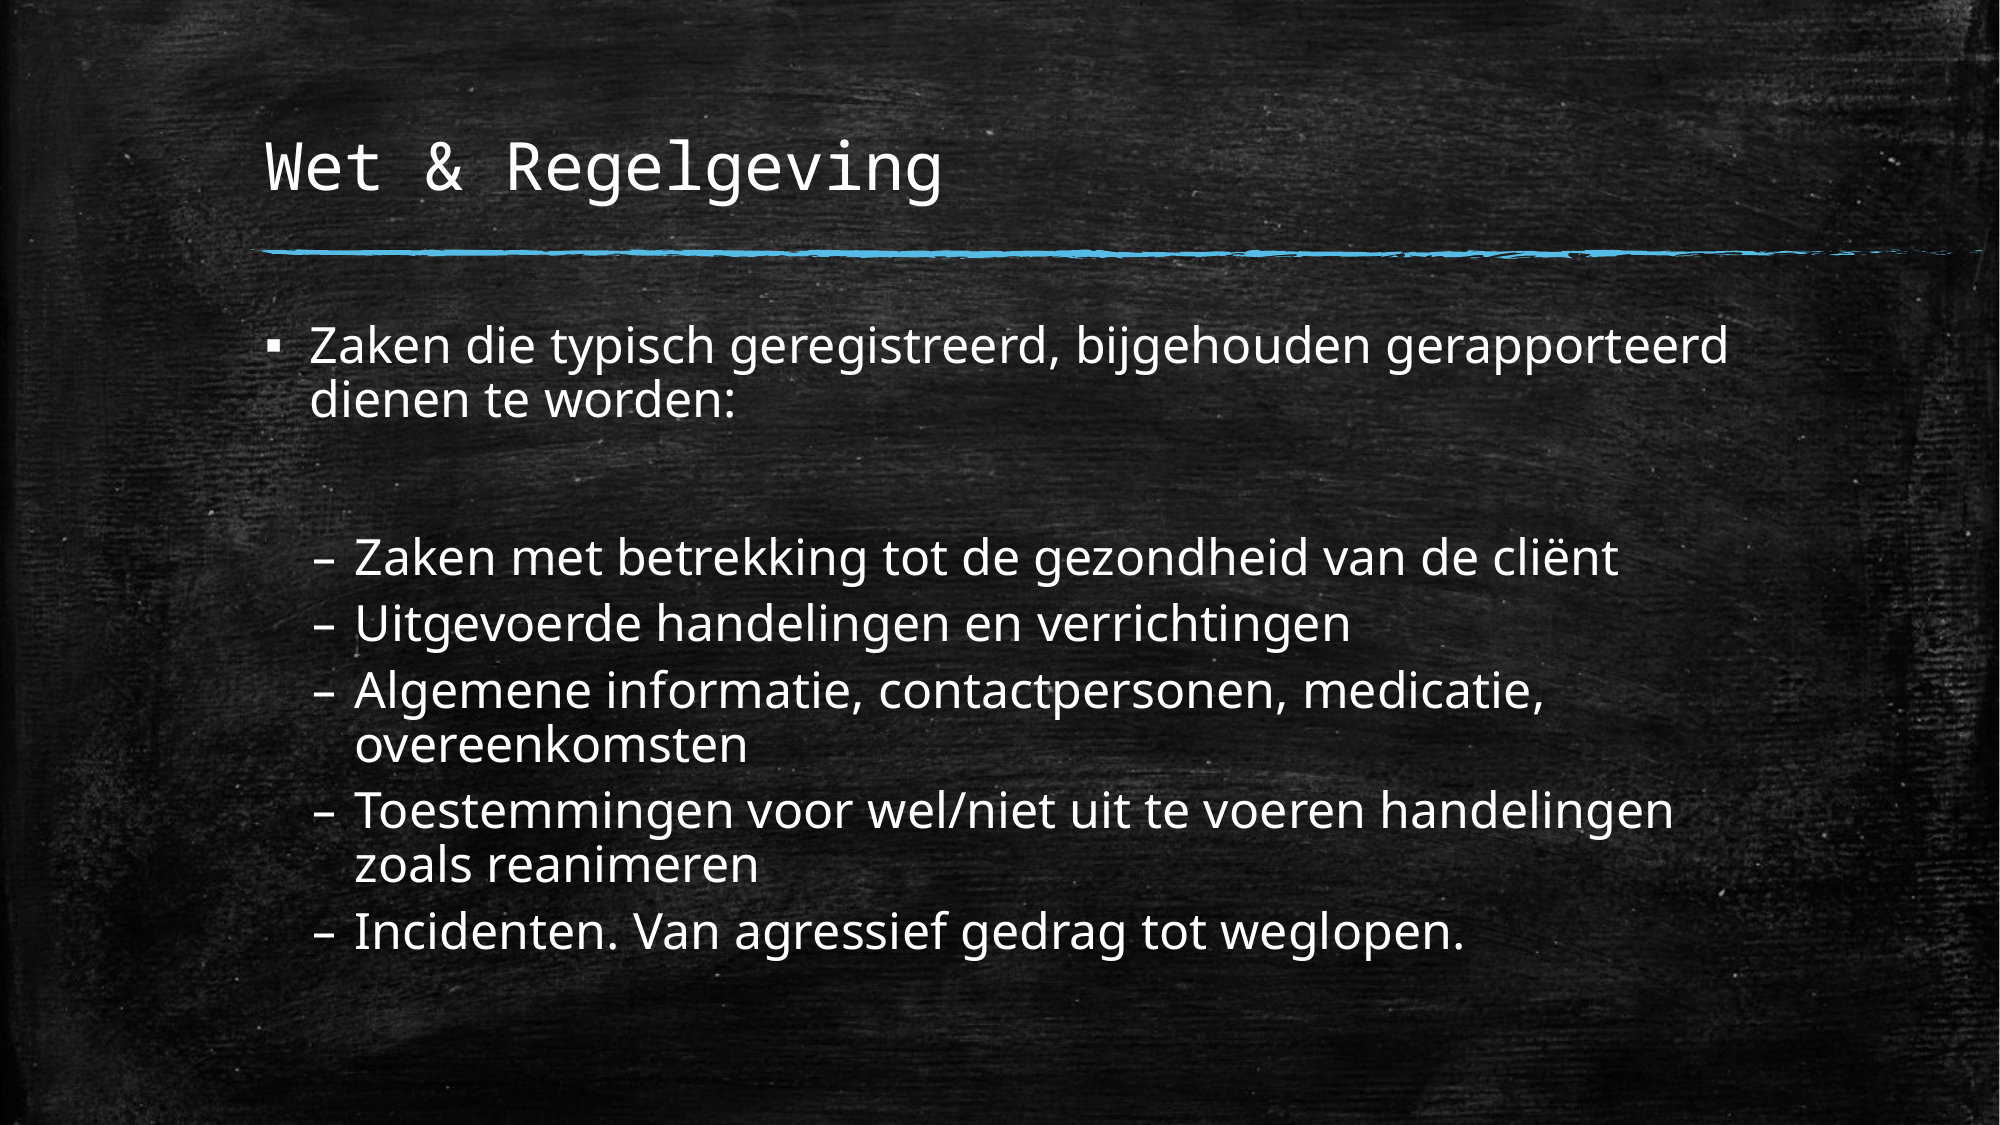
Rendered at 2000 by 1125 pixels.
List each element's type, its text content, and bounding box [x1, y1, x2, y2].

list Zaken die typisch geregistreerd, bijgehouden gerapporteerd dienen te worden: Zaken met betrekking tot de gezondheid van de cliënt Uitgevoerde handelingen en verrichtingen Algemene informatie, contactpersonen, medicatie, overeenkomsten Toestemmingen voor wel/niet uit te voeren handelingen zoals reanimeren Incidenten. Van agressief gedrag tot weglopen. [249, 312, 1750, 1013]
title Wet & Regelgeving [249, 45, 1750, 213]
